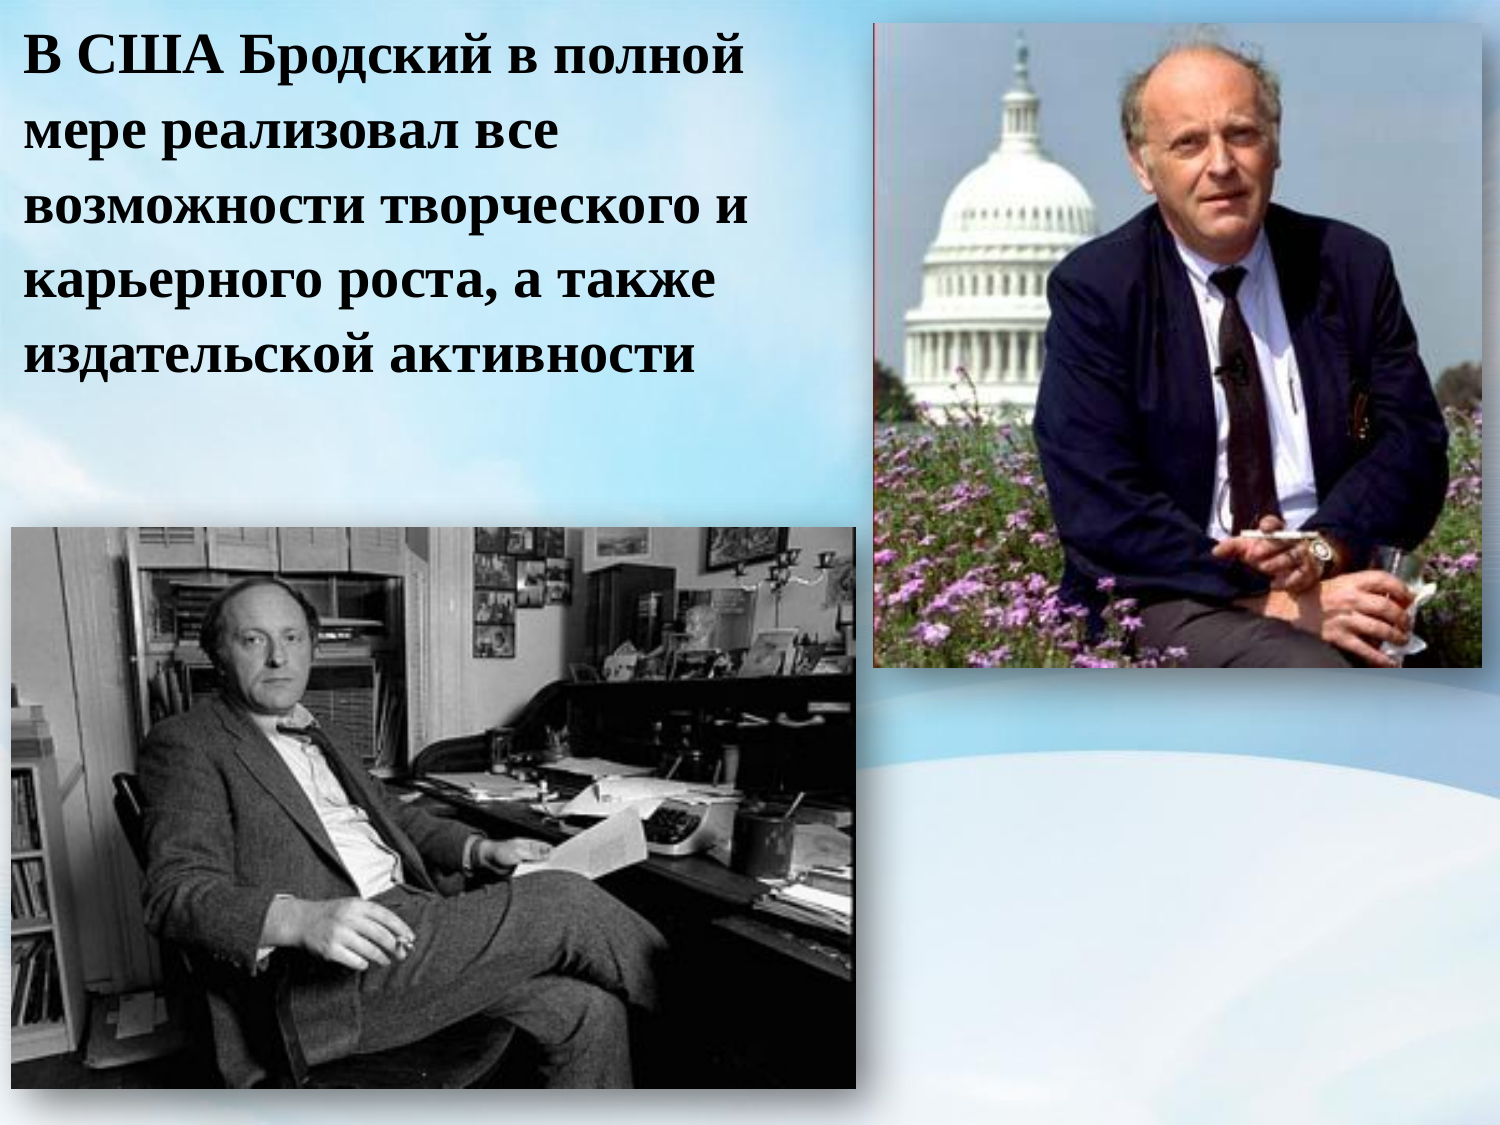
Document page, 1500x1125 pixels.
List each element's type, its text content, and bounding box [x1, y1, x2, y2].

picture [0, 0, 1500, 1125]
list В США Бродский в полной мере реализовал все возможности творческого и карьерного роста, а также издательской активности [23, 23, 867, 477]
